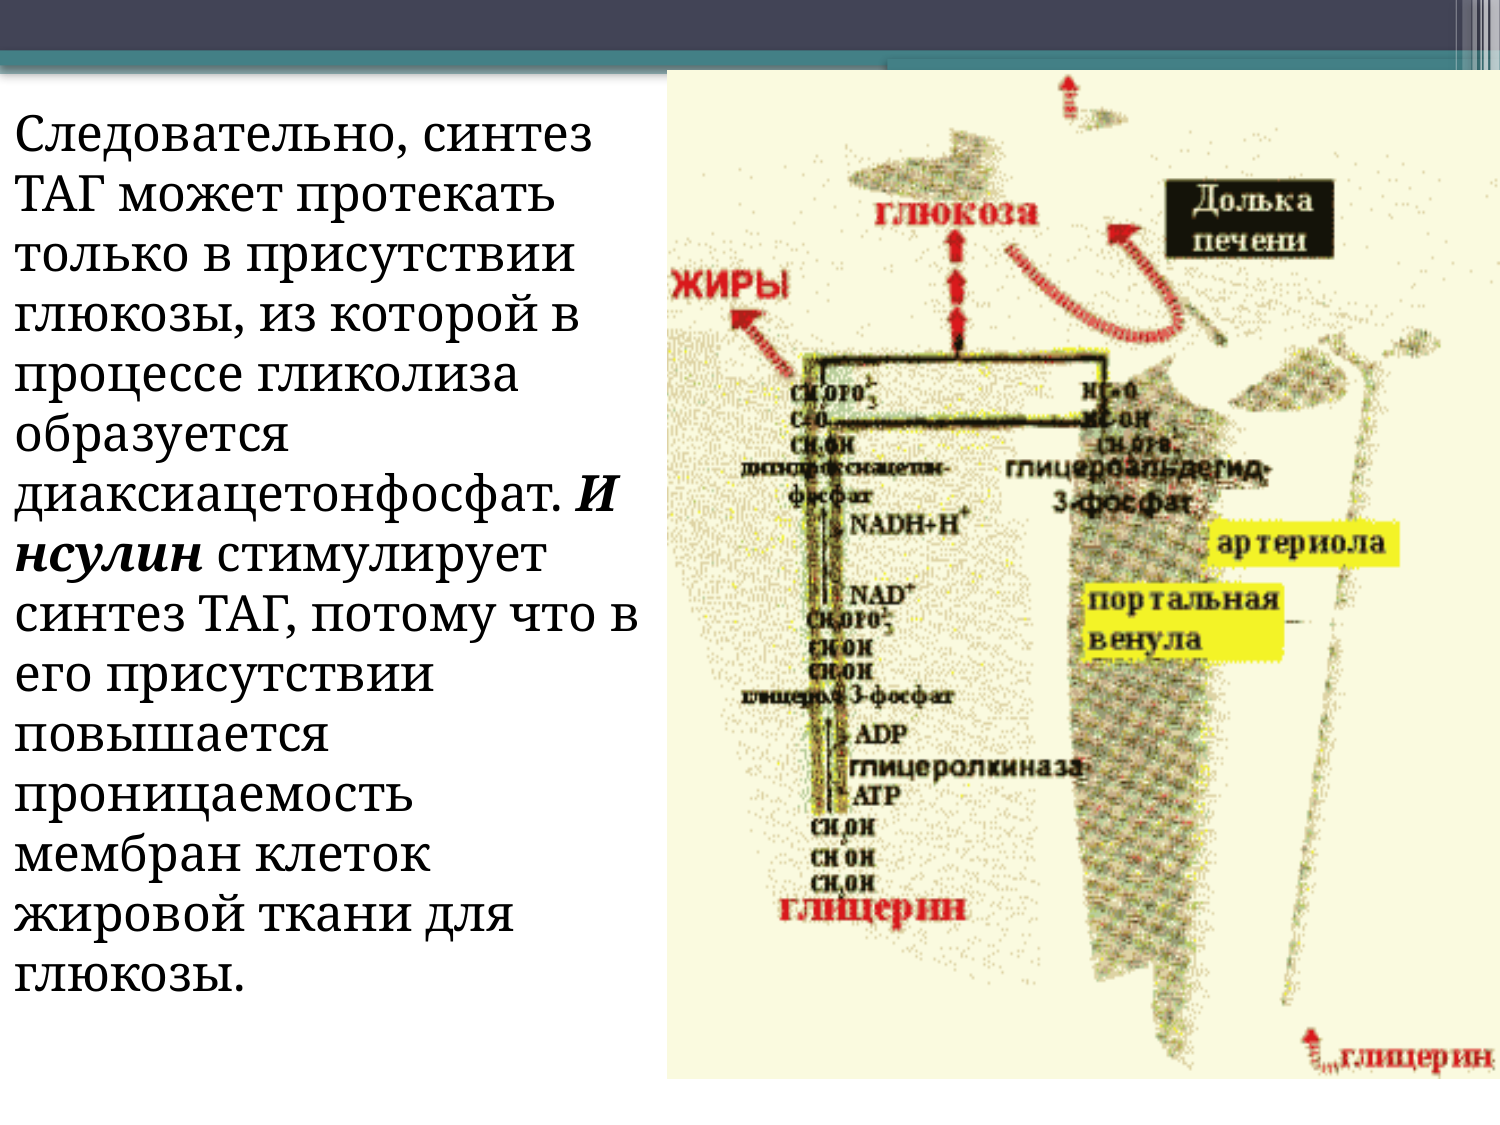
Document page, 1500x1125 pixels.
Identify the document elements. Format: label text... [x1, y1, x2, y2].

picture [667, 70, 1500, 1079]
text_box Следовательно, синтез ТАГ может протекать только в присутствии глюкозы, из которой в процессе гликолиза образуется диаксиацетонфосфат. Инсулин стимулирует синтез ТАГ, потому что в его присутствии повышается проницаемость мембран клеток жировой ткани для глюкозы. [0, 93, 657, 1009]
